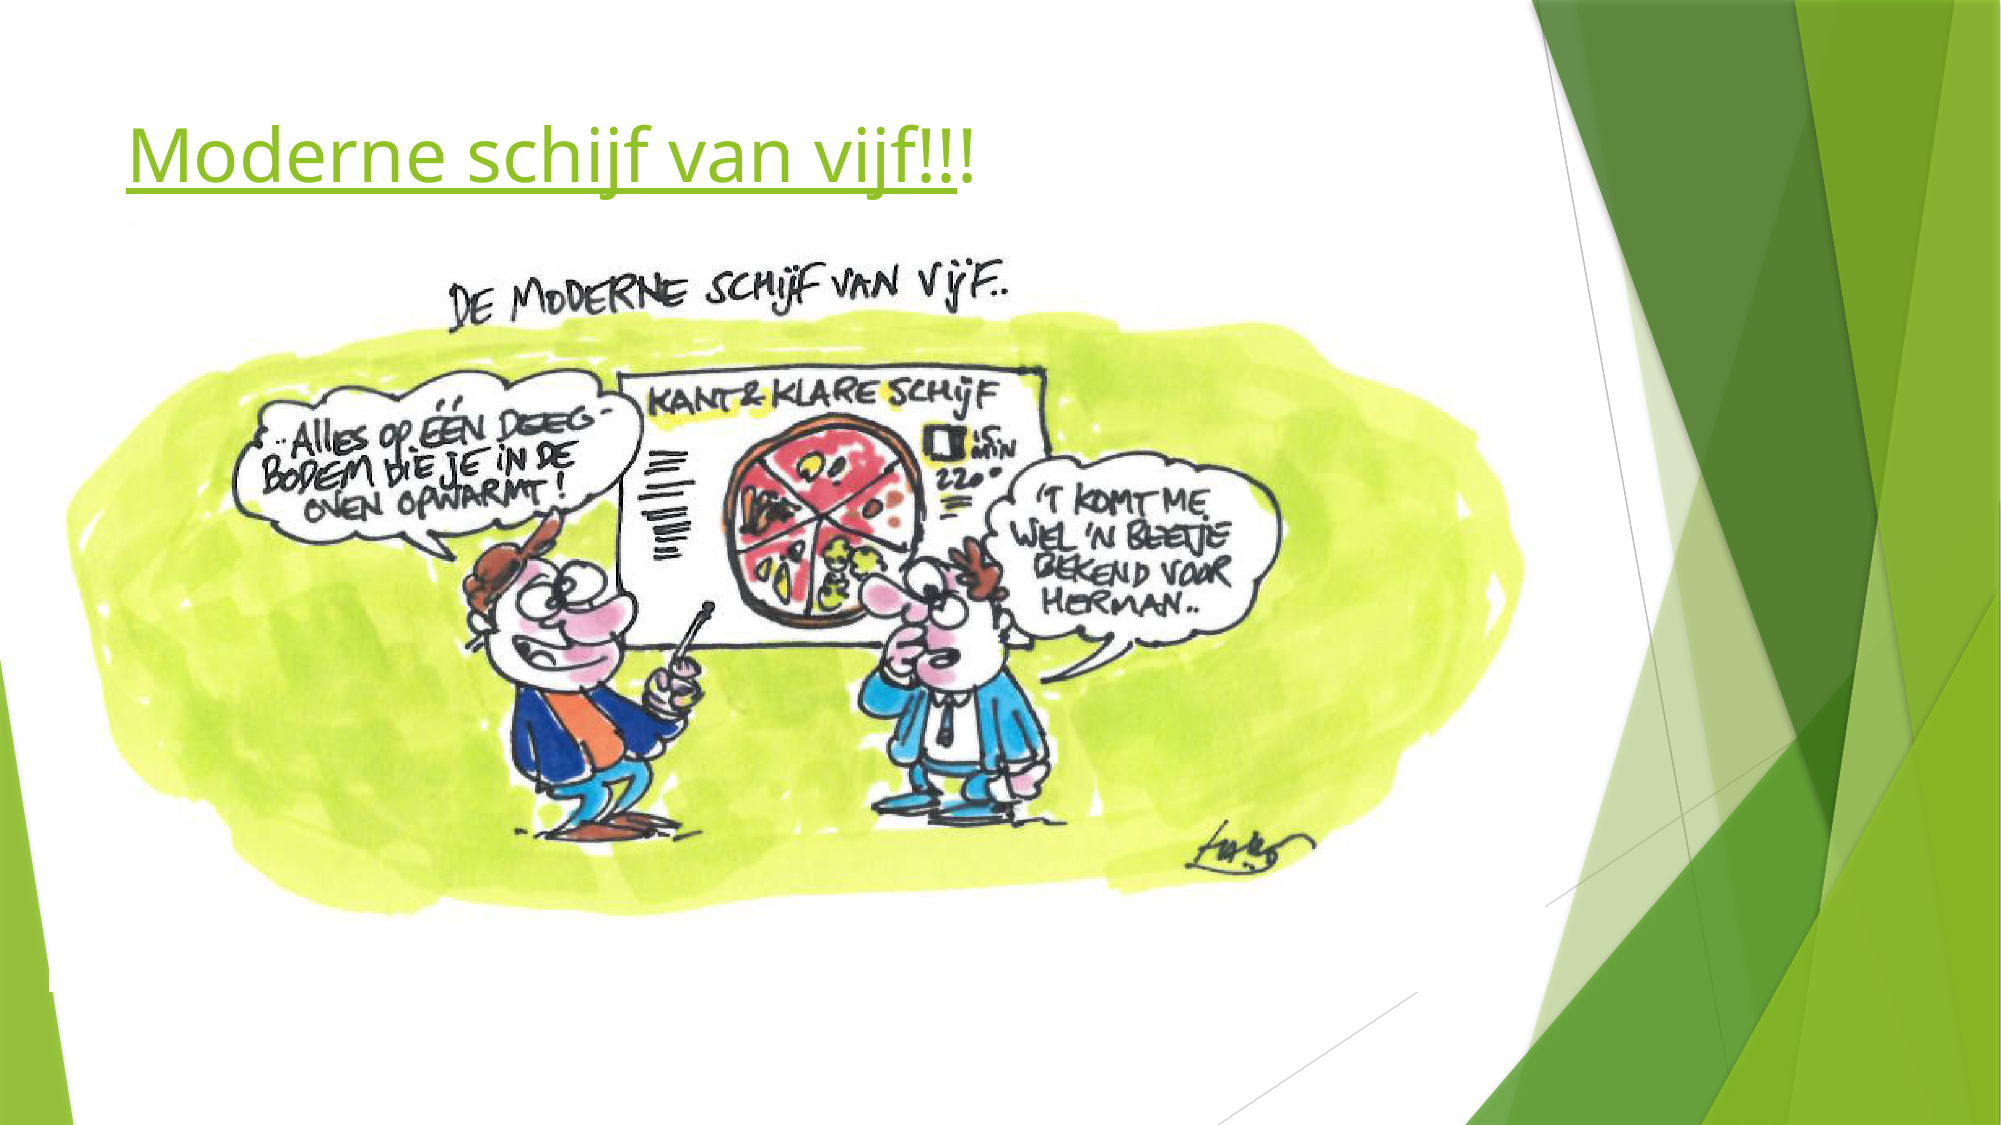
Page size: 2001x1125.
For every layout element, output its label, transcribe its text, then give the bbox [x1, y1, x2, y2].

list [48, 207, 1546, 992]
title Moderne schijf van vijf!!! [111, 99, 1522, 206]
